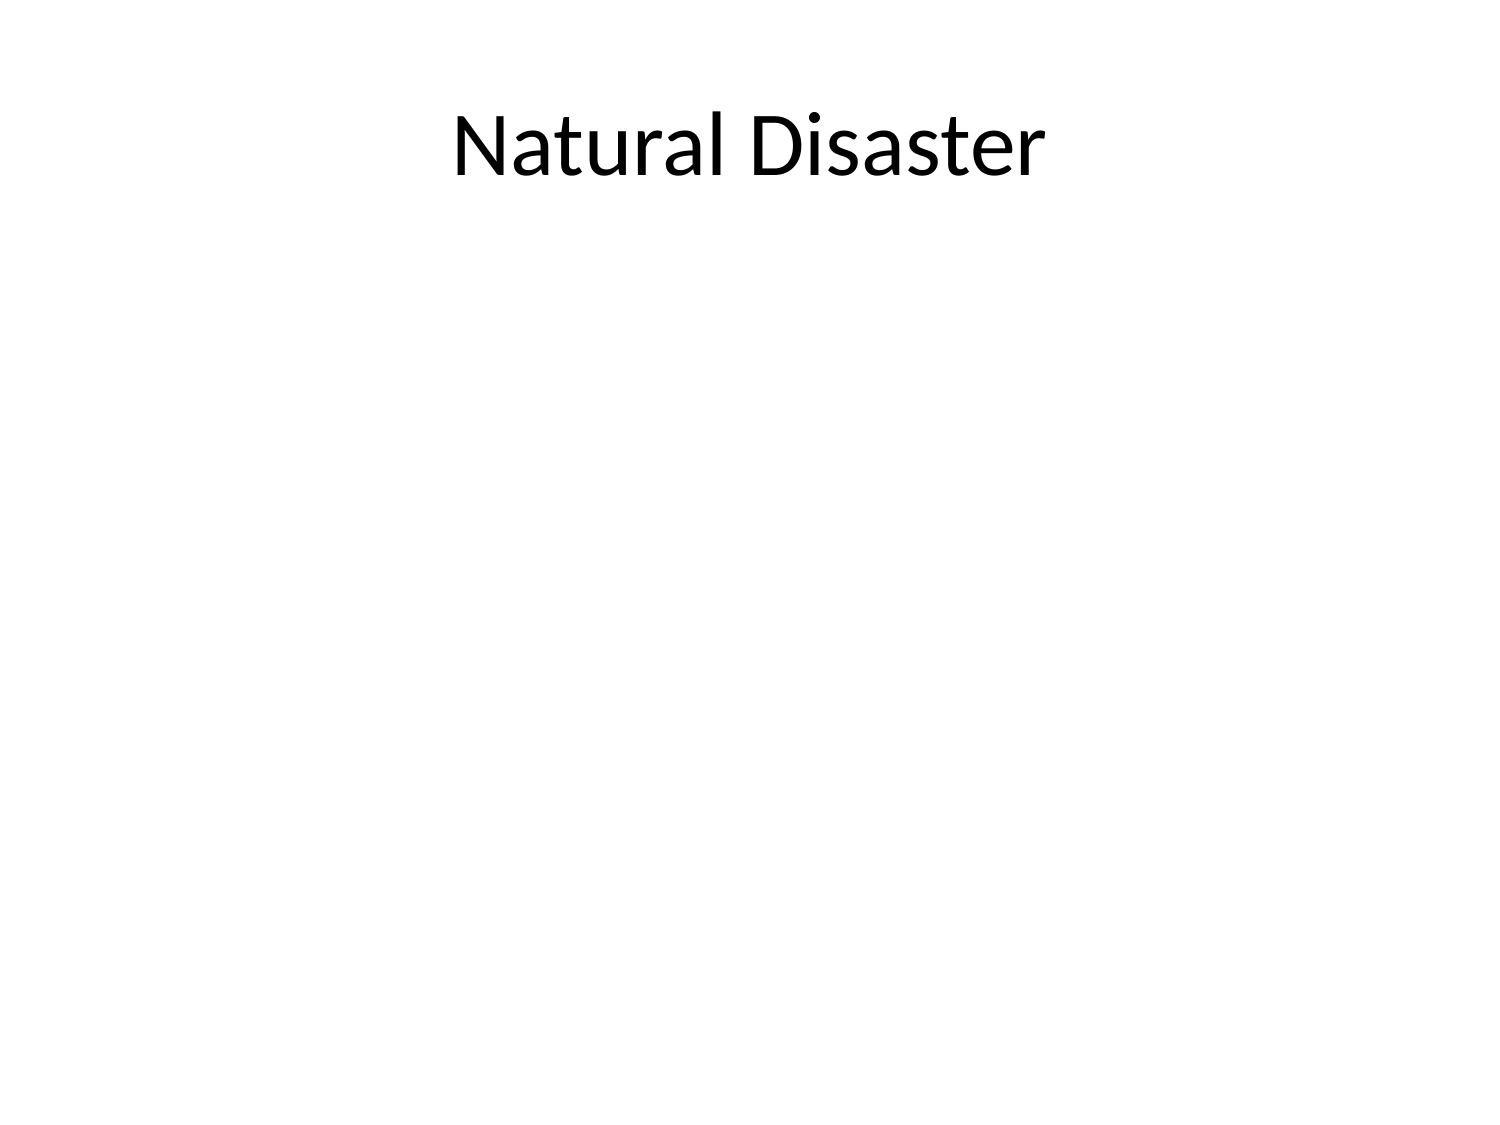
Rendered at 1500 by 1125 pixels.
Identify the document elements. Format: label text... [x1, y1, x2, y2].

title Natural Disaster [75, 45, 1425, 233]
